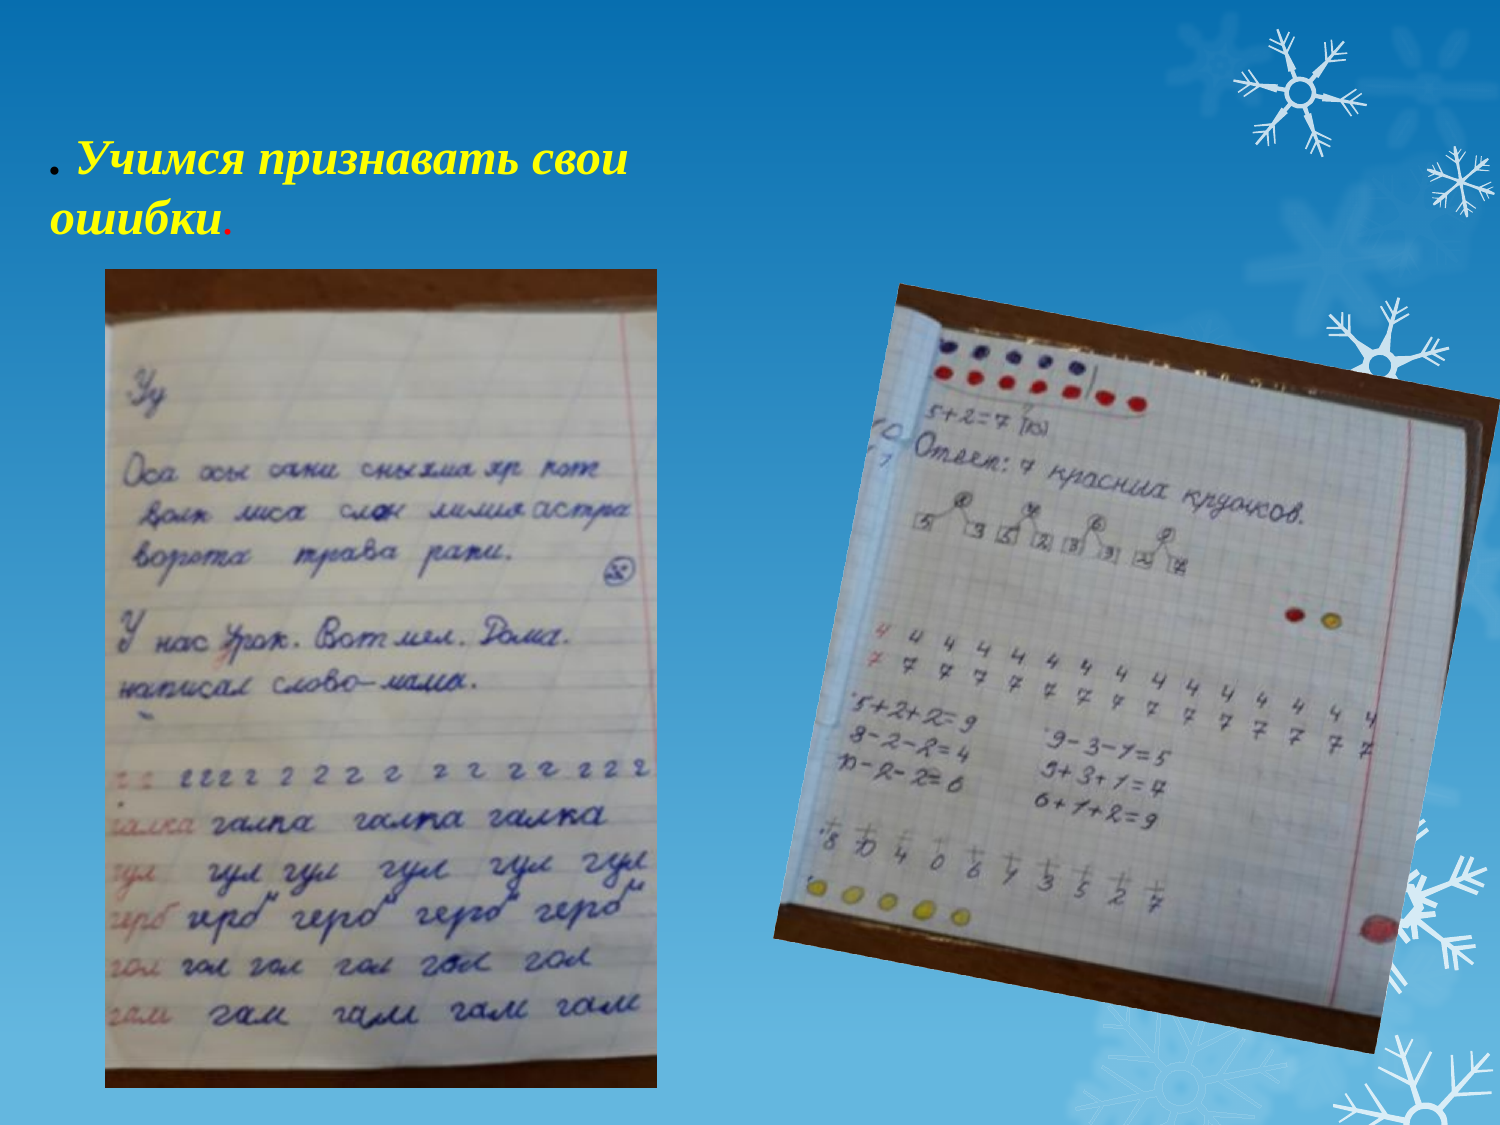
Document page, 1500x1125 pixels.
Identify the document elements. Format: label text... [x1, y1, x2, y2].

picture [104, 268, 657, 1088]
picture [774, 284, 1500, 1054]
text_box . Учимся признавать свои ошибки. [35, 117, 762, 252]
